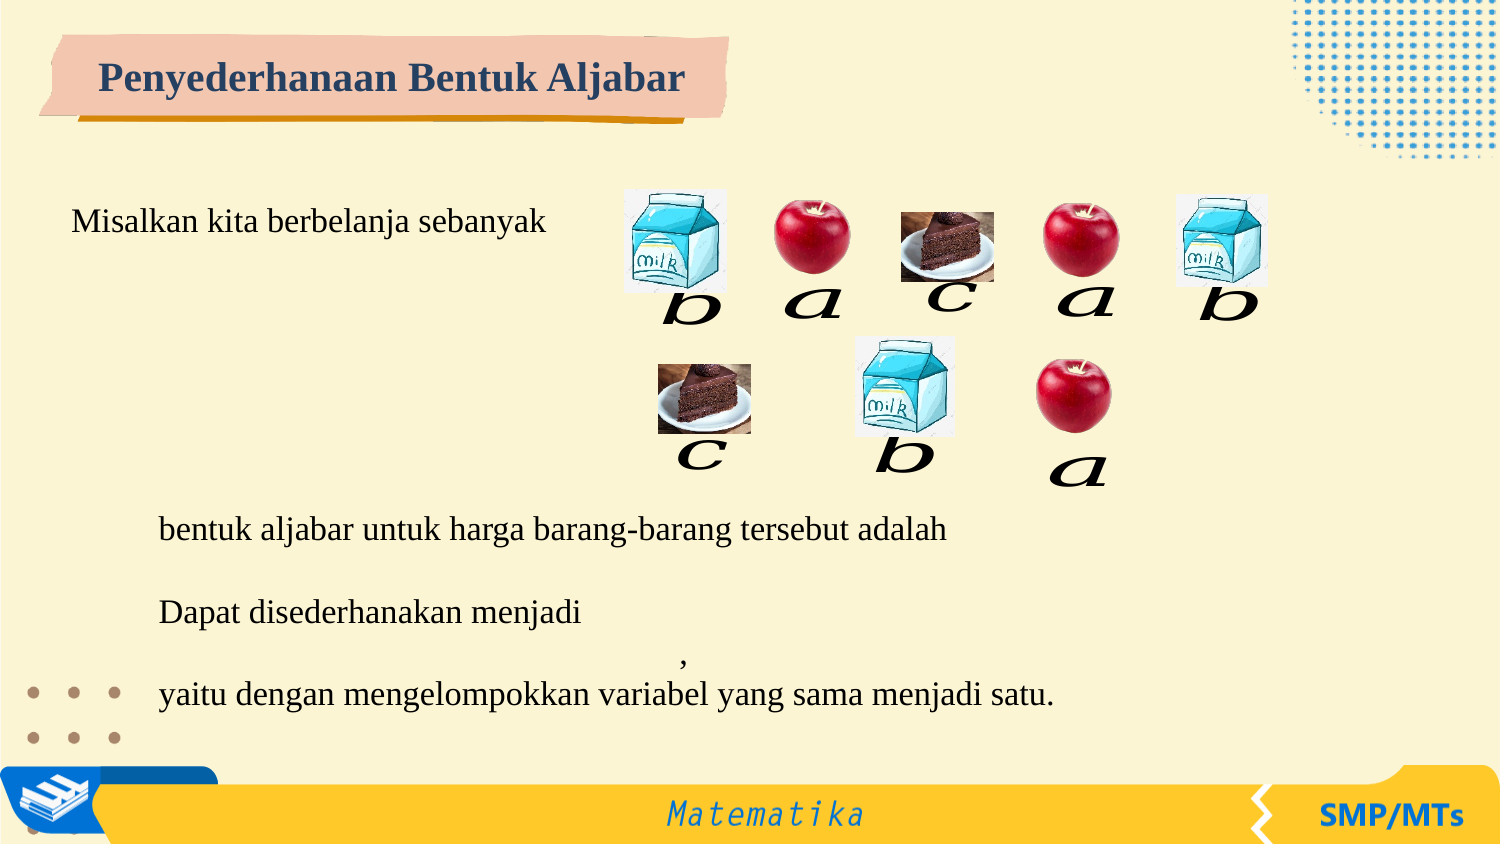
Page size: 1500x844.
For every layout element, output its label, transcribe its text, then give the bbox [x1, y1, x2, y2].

text_box Misalkan kita berbelanja sebanyak [56, 190, 590, 247]
picture [0, 0, 1500, 844]
